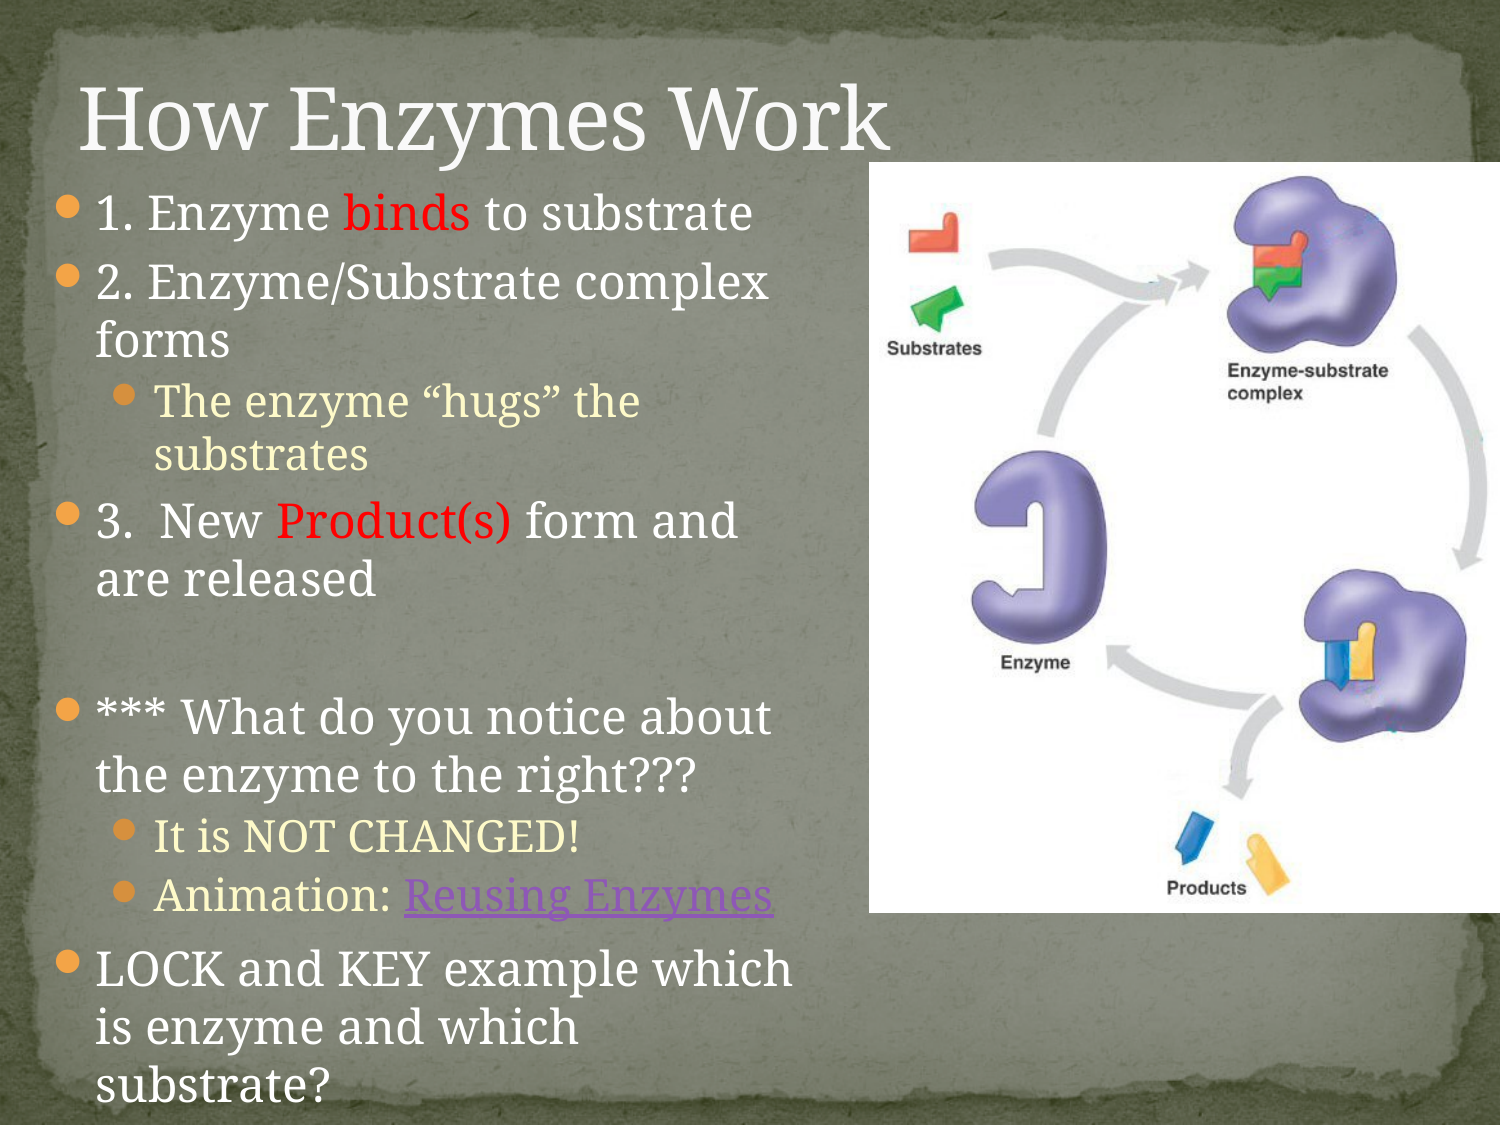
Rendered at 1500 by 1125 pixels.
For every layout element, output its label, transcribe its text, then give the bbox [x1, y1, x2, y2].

title How Enzymes Work [62, 0, 1413, 176]
list 1. Enzyme binds to substrate 2. Enzyme/Substrate complex forms The enzyme “hugs” the substrates 3. New Product(s) form and are released *** What do you notice about the enzyme to the right??? It is NOT CHANGED! Animation: Reusing Enzymes LOCK and KEY example which is enzyme and which substrate? [37, 174, 838, 1125]
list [872, 165, 1499, 912]
